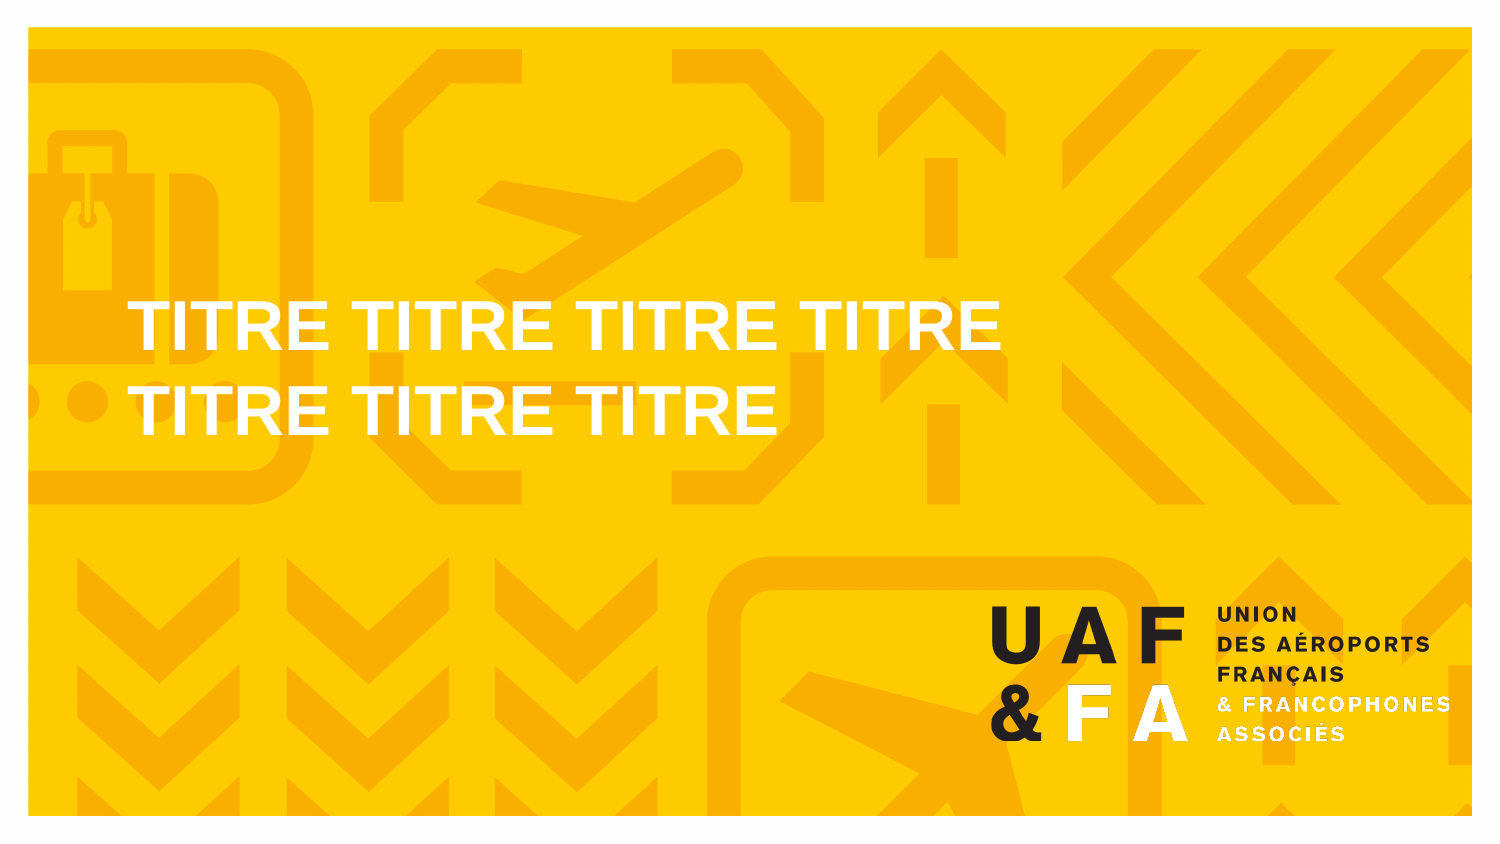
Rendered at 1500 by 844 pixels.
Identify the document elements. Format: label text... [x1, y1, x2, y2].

picture [0, 0, 1500, 844]
title TITRE TITRE TITRE TITRE TITRE TITRE TITRE [112, 274, 1388, 456]
